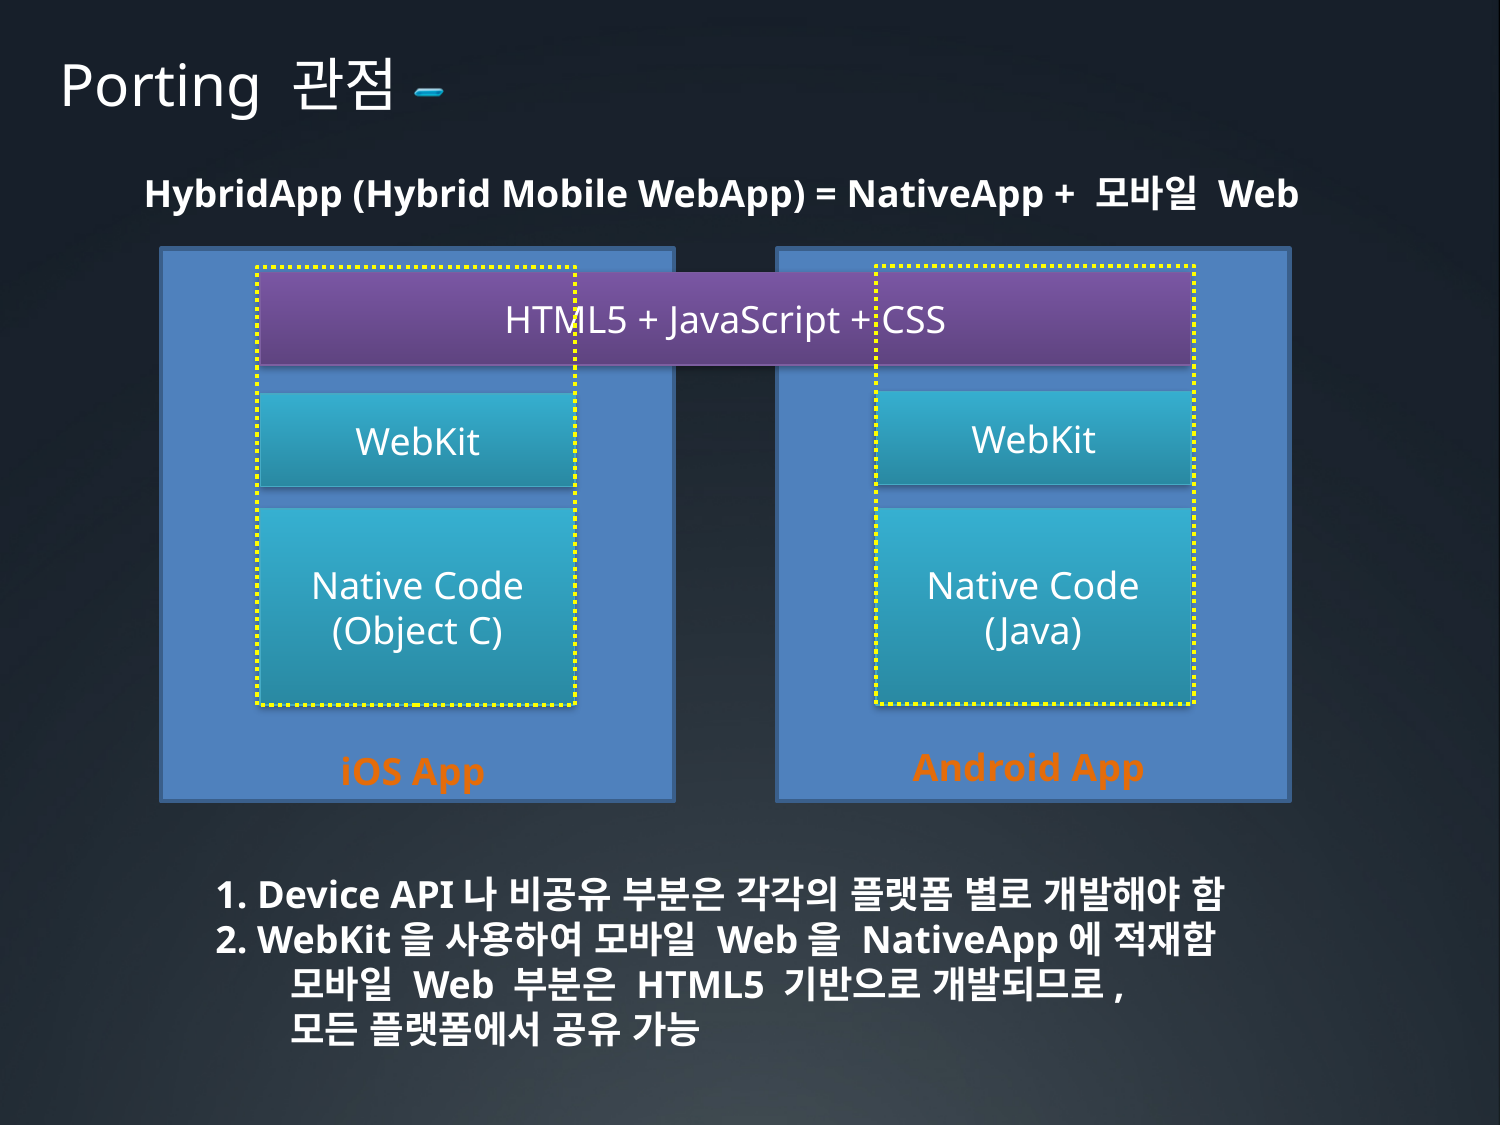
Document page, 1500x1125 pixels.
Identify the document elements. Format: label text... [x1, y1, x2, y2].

picture [0, 0, 1500, 1125]
text_box 1. Device API나 비공유 부분은 각각의 플랫폼 별로 개발해야 함 2. WebKit을 사용하여 모바일 Web을 NativeApp에 적재함 모바일 Web 부분은 HTML5 기반으로 개발되므로, 모든 플랫폼에서 공유 가능 [200, 863, 1243, 1059]
text_box [874, 264, 1196, 706]
text_box iOS App [325, 740, 511, 801]
text_box HybridApp (Hybrid Mobile WebApp) = NativeApp + 모바일 Web [128, 162, 1375, 222]
text_box Android App [897, 736, 1170, 796]
text_box [255, 265, 577, 707]
text_box [159, 246, 676, 803]
text_box [775, 246, 1292, 803]
text_box HTML5 + JavaScript + CSS [576, 272, 875, 366]
text_box Porting 관점 [44, 40, 430, 126]
